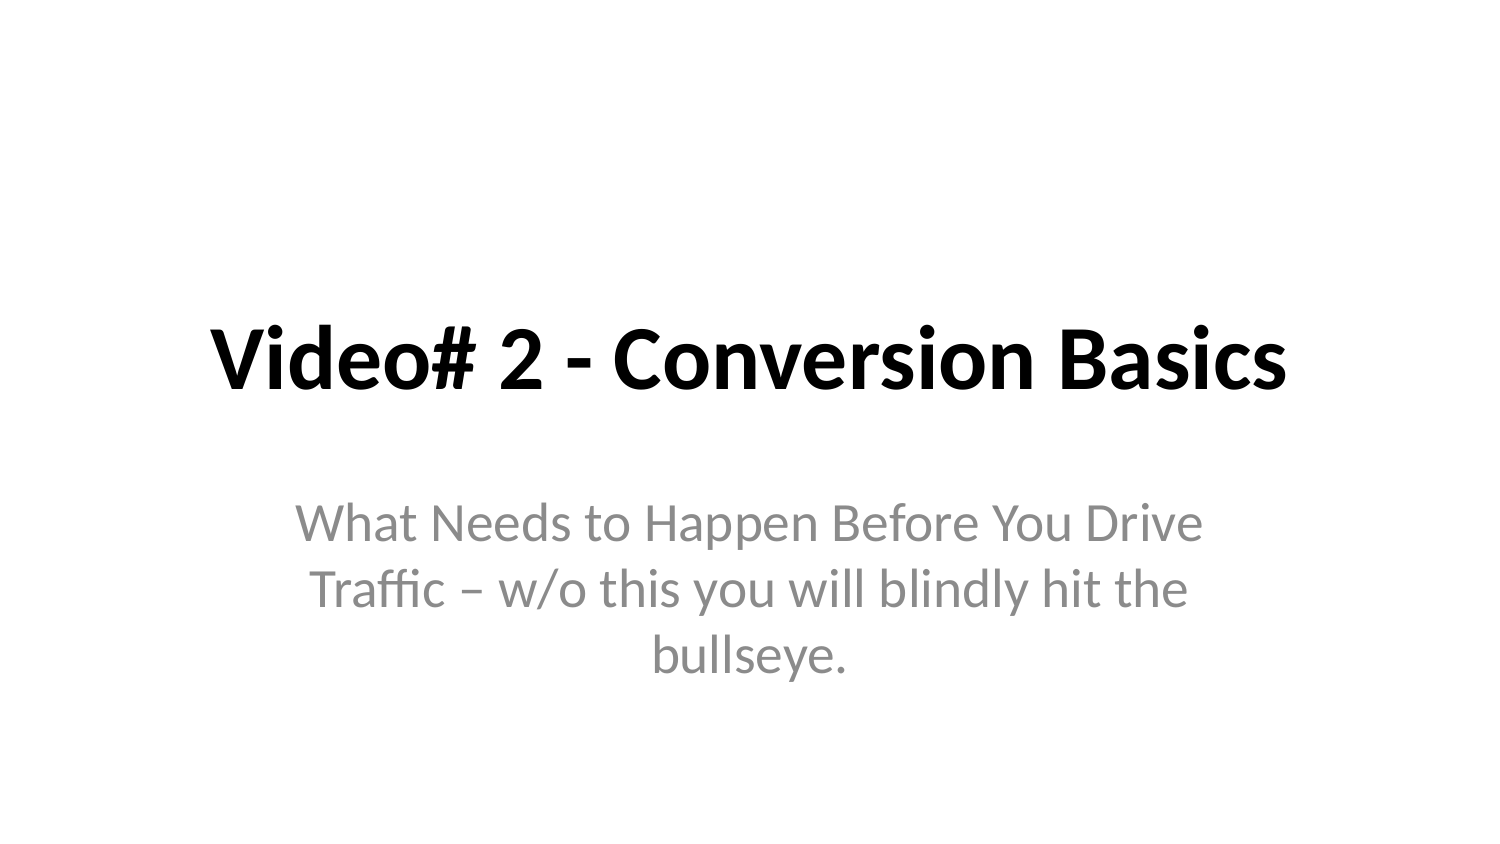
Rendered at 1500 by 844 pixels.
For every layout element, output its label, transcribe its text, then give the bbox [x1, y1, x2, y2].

title Video# 2 - Conversion Basics [112, 262, 1388, 443]
subtitle What Needs to Happen Before You Drive Traffic – w/o this you will blindly hit the bullseye. [225, 478, 1275, 694]
